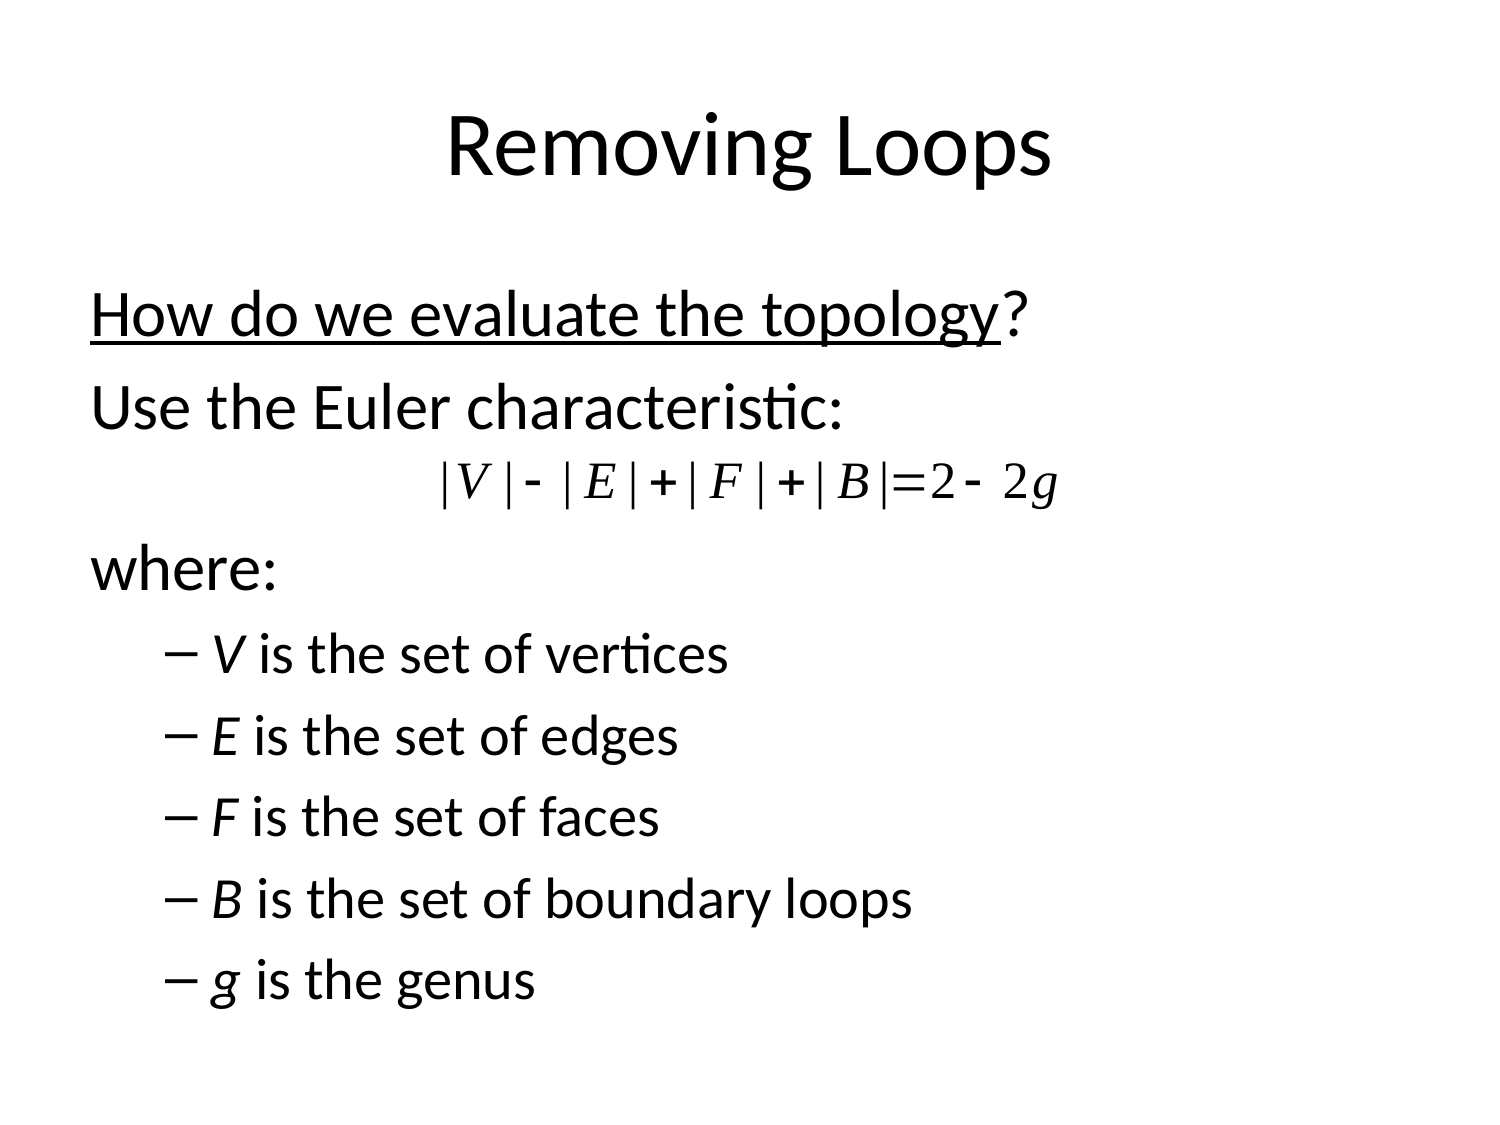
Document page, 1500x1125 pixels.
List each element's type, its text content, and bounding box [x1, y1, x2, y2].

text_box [434, 449, 1072, 521]
title Removing Loops [75, 45, 1425, 233]
list How do we evaluate the topology? Use the Euler characteristic: where: V is the set of vertices E is the set of edges F is the set of faces B is the set of boundary loops g is the genus [75, 262, 1425, 1125]
